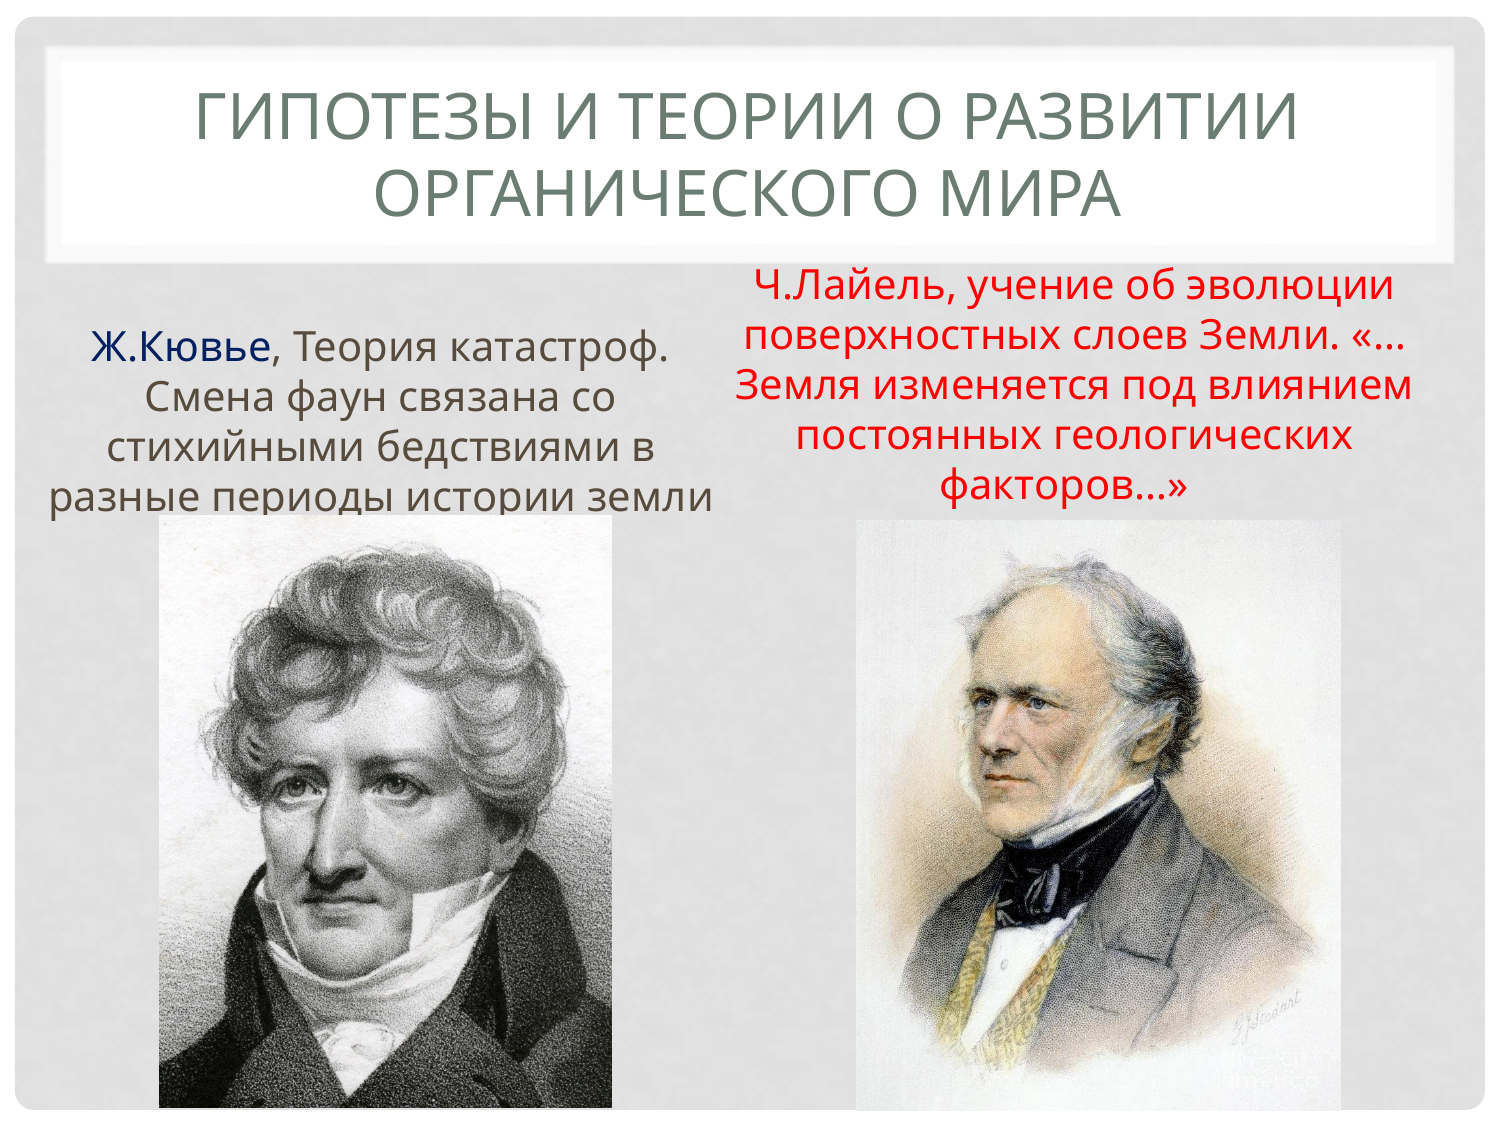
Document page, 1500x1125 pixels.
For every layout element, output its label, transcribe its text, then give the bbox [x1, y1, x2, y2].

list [159, 514, 612, 1108]
list Ч.Лайель, учение об эволюции поверхностных слоев Земли. «…Земля изменяется под влиянием постоянных геологических факторов…» [690, 282, 1459, 516]
title Гипотезы и теории о развитии органического мира [69, 66, 1425, 238]
list Ж.Кювье, Теория катастроф. Смена фаун связана со стихийными бедствиями в разные периоды истории земли [29, 255, 733, 528]
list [855, 520, 1341, 1112]
